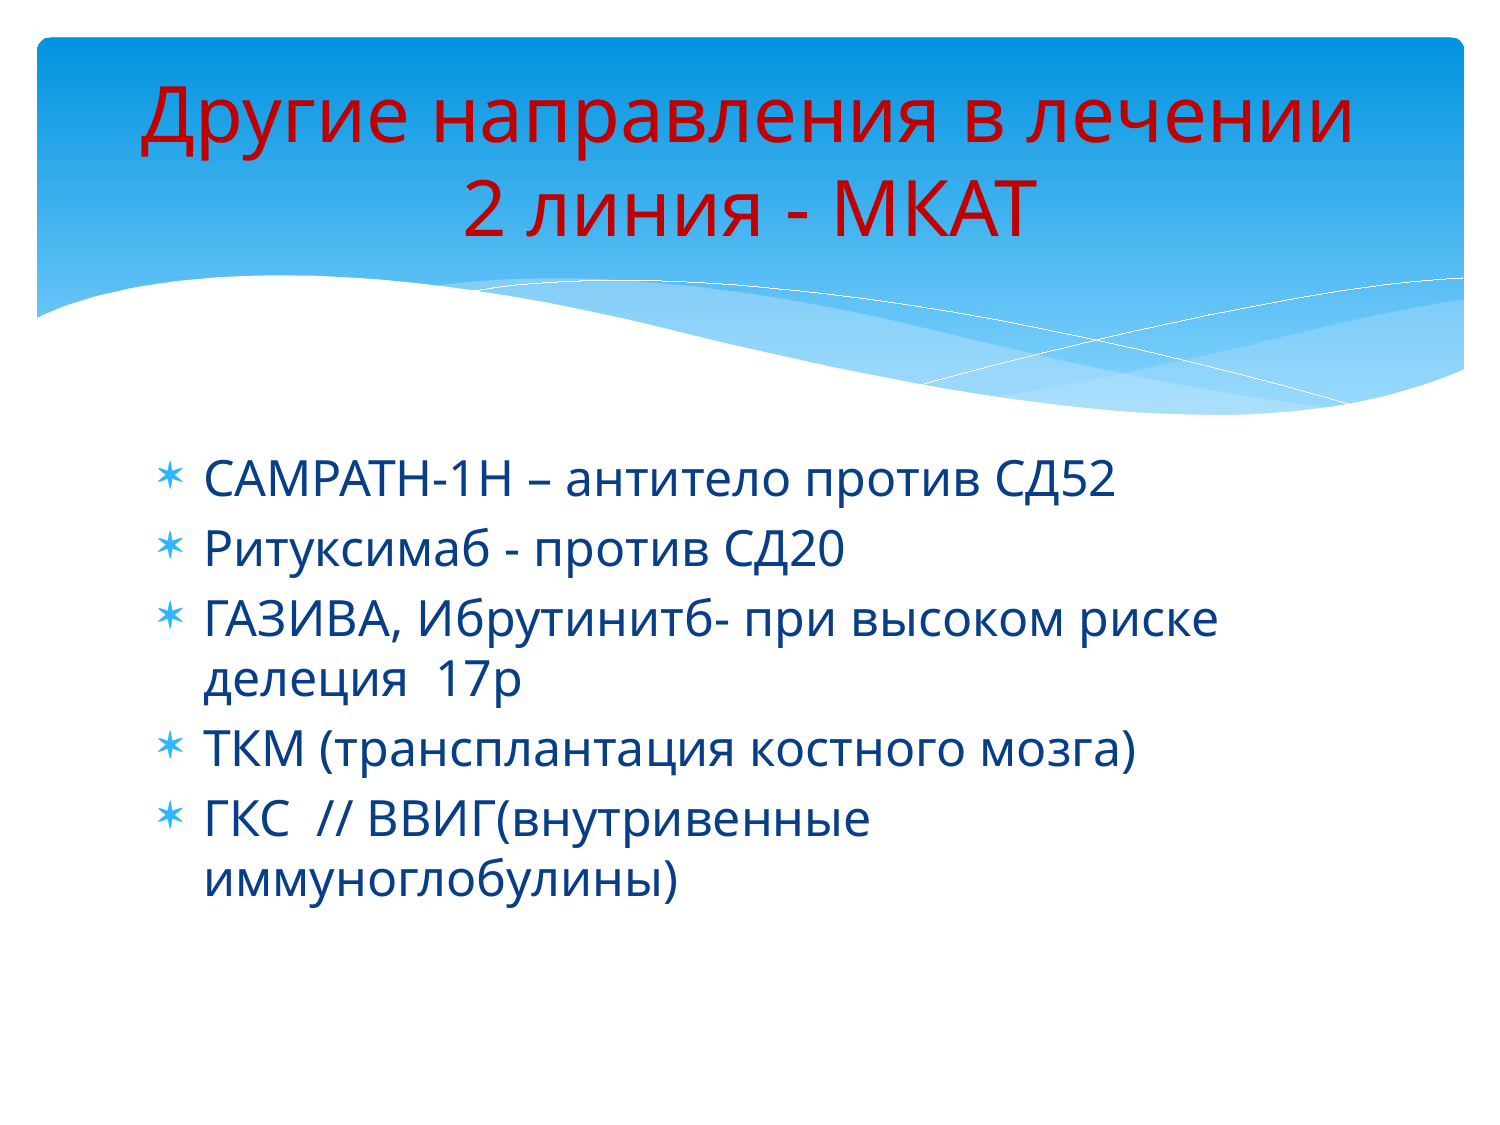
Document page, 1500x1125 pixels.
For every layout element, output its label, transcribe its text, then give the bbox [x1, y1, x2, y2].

list САМРАТН-1Н – антитело против СД52 Ритуксимаб - против СД20 ГАЗИВА, Ибрутинитб- при высоком риске делеция 17р ТКМ (трансплантация костного мозга) ГКС // ВВИГ(внутривенные иммуноглобулины) [143, 438, 1359, 1005]
title Другие направления в лечении 2 линия - МКАТ [75, 55, 1425, 261]
